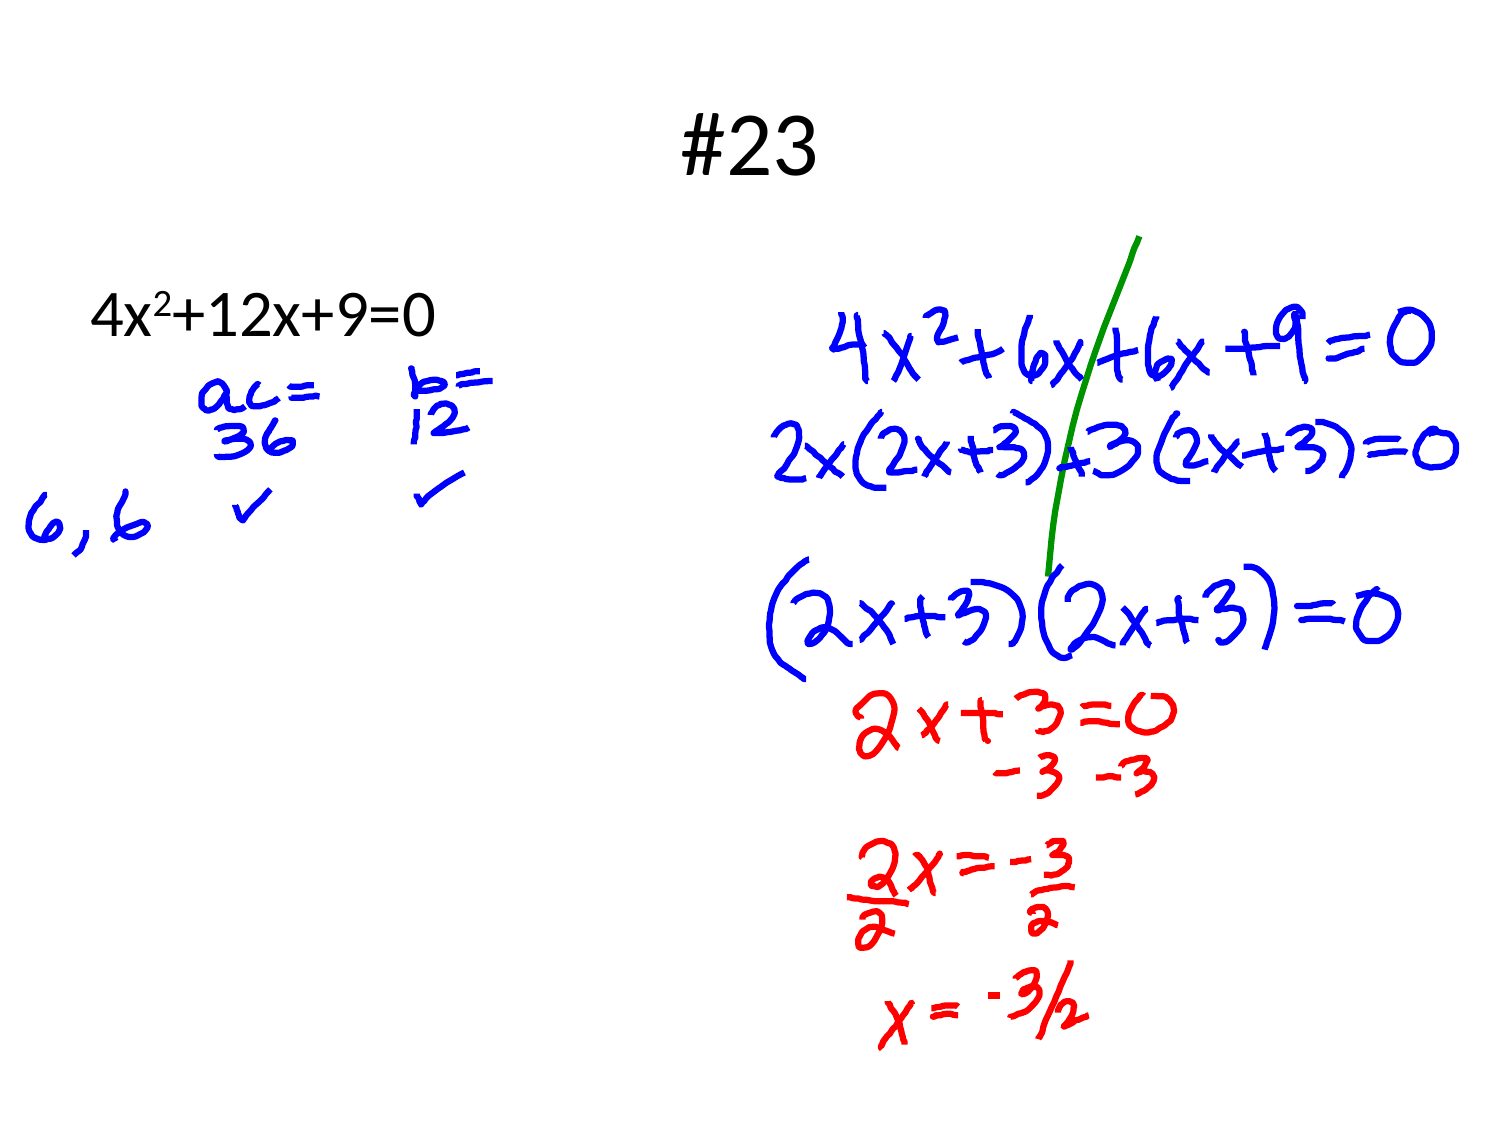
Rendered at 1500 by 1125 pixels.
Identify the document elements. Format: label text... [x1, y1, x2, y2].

text_box [1116, 356, 1123, 381]
text_box [1050, 341, 1082, 386]
text_box [979, 699, 987, 740]
text_box [932, 1013, 959, 1018]
text_box [960, 348, 1004, 364]
text_box [860, 840, 897, 897]
text_box [1315, 421, 1353, 479]
text_box [1107, 349, 1139, 360]
text_box [1296, 602, 1335, 607]
text_box [1076, 465, 1083, 477]
text_box [1213, 440, 1240, 473]
text_box [1368, 450, 1408, 456]
text_box [1087, 423, 1139, 476]
text_box [859, 602, 893, 641]
text_box [970, 581, 1024, 645]
text_box [883, 332, 903, 358]
text_box [919, 595, 930, 638]
text_box [200, 380, 246, 412]
text_box [935, 458, 952, 474]
text_box [1243, 565, 1276, 650]
text_box [458, 380, 493, 387]
text_box [887, 1001, 899, 1023]
text_box [1170, 340, 1205, 389]
text_box [1263, 433, 1277, 472]
text_box [931, 1004, 959, 1009]
text_box [1327, 348, 1365, 360]
text_box [1120, 757, 1155, 796]
text_box [1156, 618, 1180, 624]
text_box [112, 490, 149, 542]
text_box [1210, 434, 1228, 454]
text_box [1012, 411, 1049, 484]
text_box [1058, 460, 1091, 470]
text_box [1204, 581, 1245, 644]
text_box [1122, 606, 1135, 623]
text_box [216, 425, 252, 458]
text_box [880, 428, 918, 474]
text_box [264, 419, 294, 454]
text_box [923, 441, 948, 477]
text_box [27, 494, 61, 542]
text_box [1300, 617, 1346, 623]
text_box [1069, 447, 1078, 463]
text_box [804, 444, 828, 465]
text_box [1047, 466, 1077, 577]
text_box [1249, 345, 1281, 349]
text_box [917, 437, 936, 459]
text_box [773, 422, 807, 481]
text_box [904, 359, 920, 381]
text_box [288, 384, 314, 388]
text_box [1020, 314, 1047, 382]
text_box [1175, 429, 1209, 467]
text_box [234, 488, 271, 521]
text_box [1327, 333, 1371, 344]
text_box [1057, 1000, 1089, 1028]
text_box [1147, 316, 1173, 382]
text_box [430, 402, 470, 434]
text_box [1270, 447, 1285, 451]
text_box [924, 308, 959, 344]
text_box [413, 409, 418, 445]
text_box [897, 1022, 906, 1045]
text_box [1287, 425, 1325, 472]
text_box [828, 465, 844, 478]
text_box [248, 383, 280, 408]
text_box [856, 314, 869, 382]
text_box [415, 471, 465, 506]
text_box [956, 854, 990, 859]
text_box [1177, 340, 1191, 357]
text_box [1389, 308, 1433, 364]
text_box [1183, 618, 1199, 622]
text_box [1136, 625, 1151, 647]
text_box [1095, 775, 1122, 779]
text_box [1015, 691, 1062, 733]
text_box [981, 357, 990, 379]
text_box [1192, 357, 1210, 374]
text_box [926, 615, 946, 619]
text_box [456, 370, 480, 377]
text_box [1228, 454, 1243, 468]
text_box [918, 708, 931, 725]
text_box [854, 411, 887, 489]
text_box [1043, 840, 1070, 877]
text_box [877, 620, 895, 645]
text_box [1081, 703, 1112, 708]
text_box [846, 896, 909, 905]
text_box [993, 425, 1022, 476]
text_box [1067, 583, 1116, 651]
text_box [1414, 428, 1457, 469]
text_box [1155, 412, 1191, 482]
text_box [921, 703, 949, 737]
text_box [792, 591, 853, 645]
text_box [1127, 694, 1175, 734]
text_box [857, 910, 895, 949]
text_box [908, 852, 941, 891]
text_box [831, 312, 861, 351]
text_box [1275, 305, 1307, 382]
text_box [410, 367, 446, 398]
text_box [72, 530, 87, 556]
text_box [1037, 960, 1072, 1040]
text_box [1080, 720, 1120, 725]
text_box [818, 443, 845, 479]
text_box [854, 692, 900, 758]
text_box [925, 872, 936, 894]
text_box [1029, 906, 1059, 935]
list 4x2+12x+9=0 [75, 262, 1425, 1005]
text_box [994, 769, 1020, 775]
text_box [1365, 438, 1401, 445]
text_box [768, 558, 809, 680]
text_box [1031, 885, 1075, 896]
text_box [1040, 564, 1073, 659]
text_box [977, 329, 984, 355]
text_box [970, 435, 982, 473]
text_box [1243, 331, 1255, 376]
text_box [1009, 969, 1041, 1019]
text_box [1176, 597, 1188, 643]
text_box [1036, 754, 1060, 797]
text_box [975, 449, 994, 453]
text_box [1242, 449, 1267, 457]
text_box [984, 712, 1003, 716]
text_box [290, 394, 320, 399]
text_box [913, 854, 928, 872]
text_box [1355, 588, 1399, 642]
text_box [859, 602, 878, 622]
title #23 [75, 45, 1425, 233]
text_box [960, 448, 972, 454]
text_box [880, 1001, 913, 1050]
text_box [950, 589, 987, 644]
text_box [931, 728, 941, 742]
text_box [892, 335, 912, 382]
text_box [1121, 608, 1148, 646]
text_box [904, 615, 921, 620]
text_box [1010, 858, 1032, 863]
text_box [1114, 327, 1120, 354]
text_box [1062, 236, 1141, 466]
text_box [1055, 340, 1069, 363]
text_box [1068, 362, 1083, 381]
text_box [961, 865, 995, 875]
